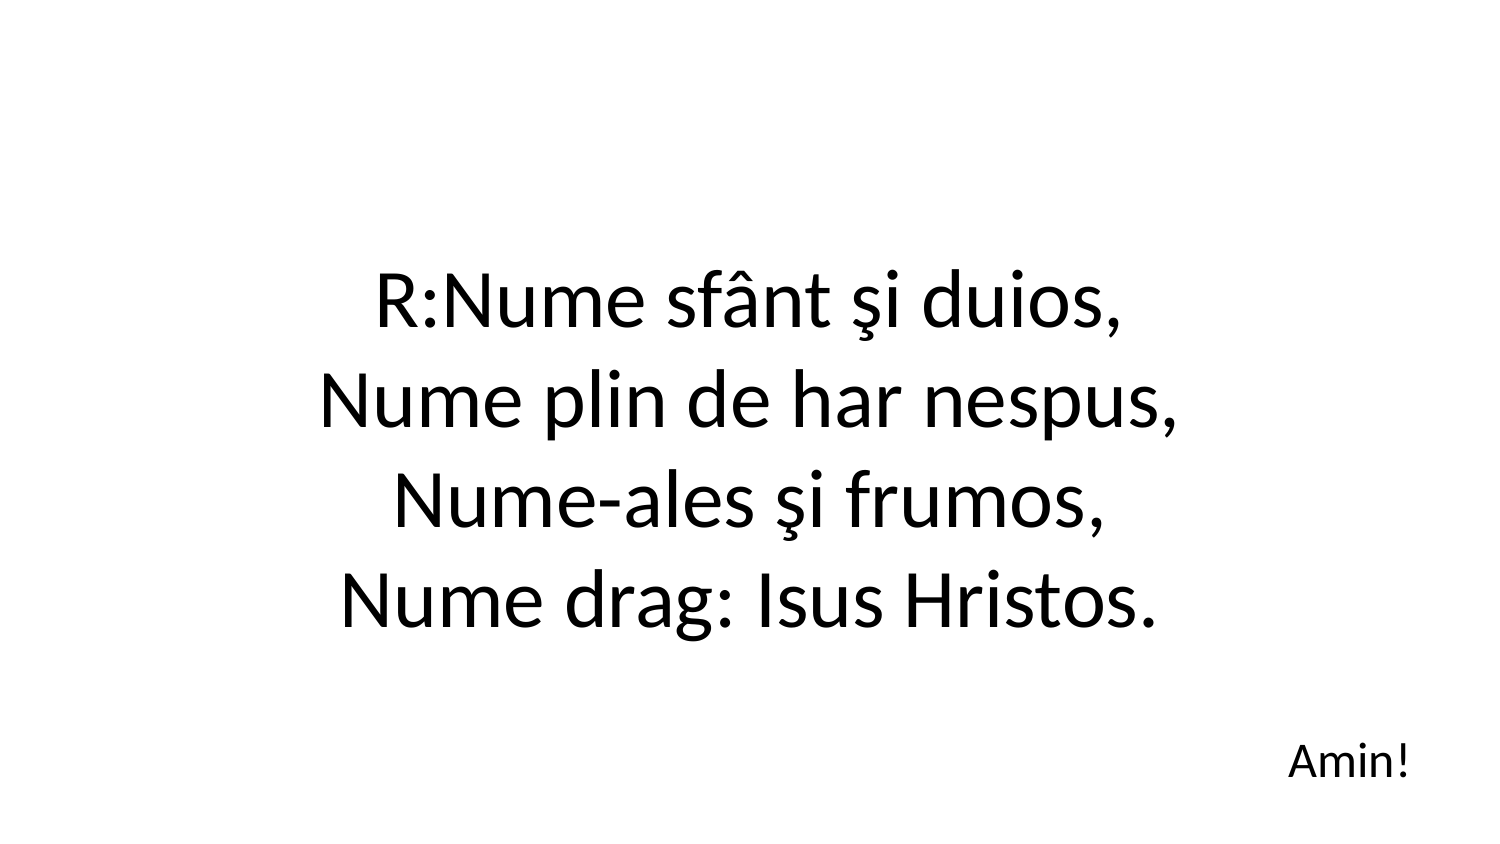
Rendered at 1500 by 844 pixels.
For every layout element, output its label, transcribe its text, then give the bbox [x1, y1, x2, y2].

text_box R:Nume sfânt şi duios, Nume plin de har nespus, Nume-ales şi frumos, Nume drag: Isus Hristos. [303, 192, 1197, 652]
text_box Amin! [1273, 674, 1427, 795]
